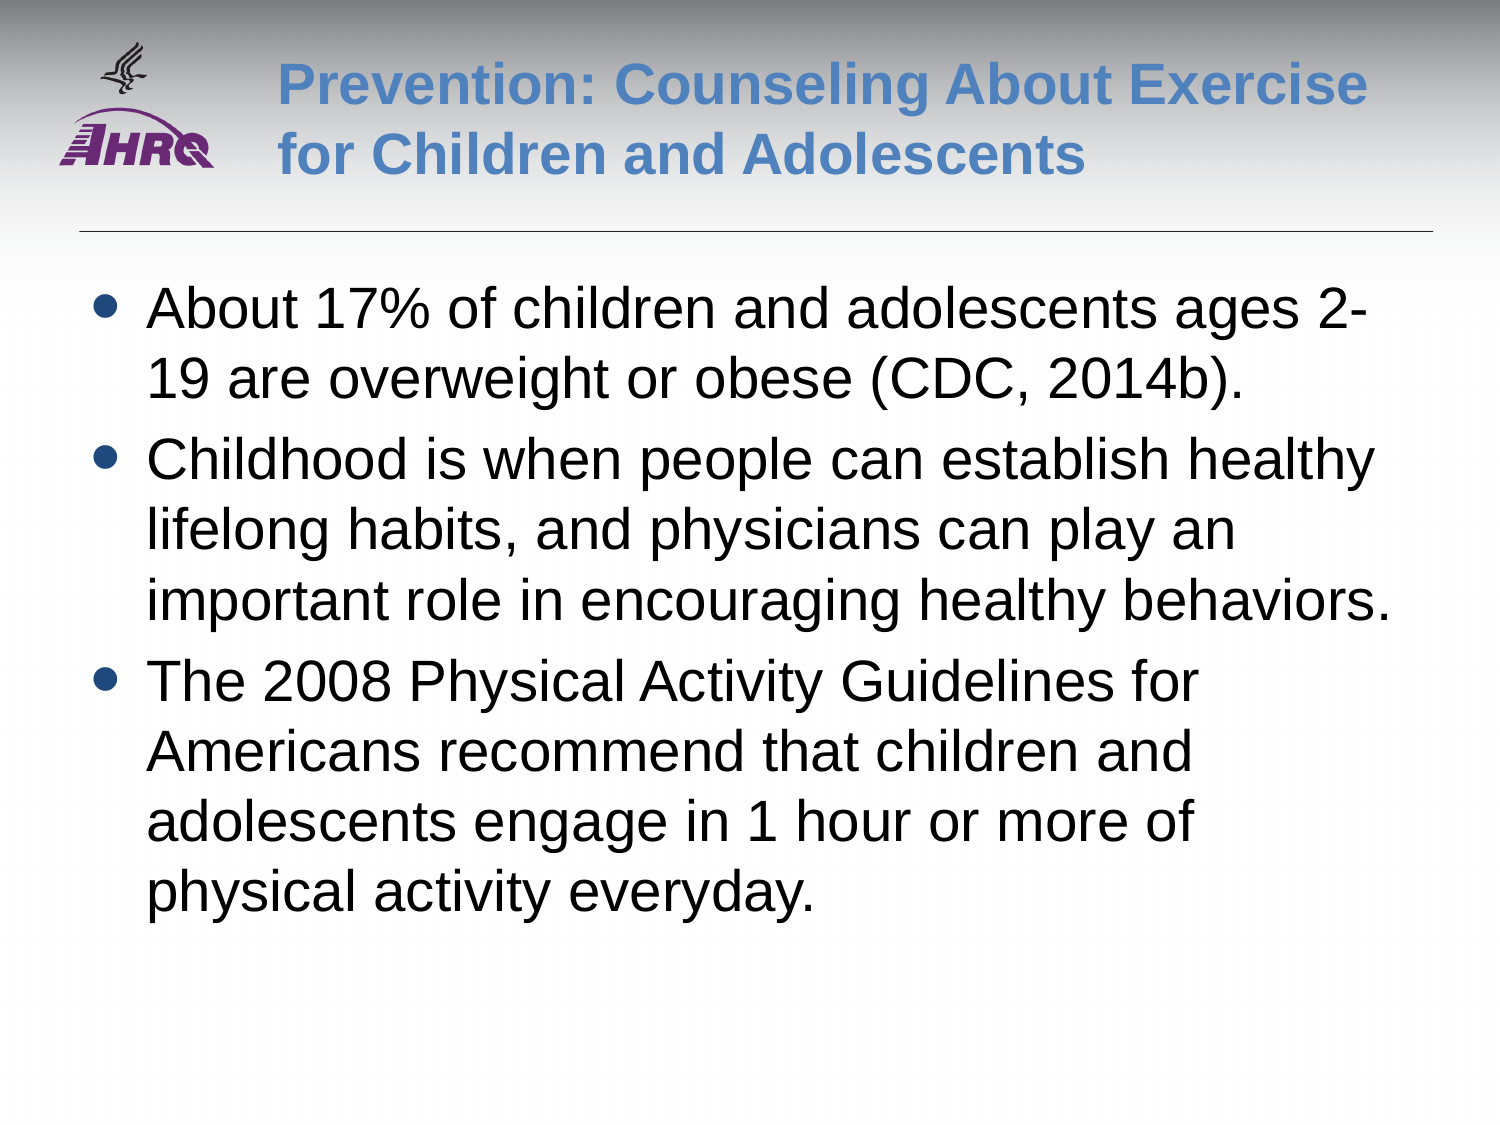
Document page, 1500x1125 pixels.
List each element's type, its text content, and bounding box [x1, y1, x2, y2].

title Prevention: Counseling About Exercise for Children and Adolescents [262, 45, 1425, 188]
picture [0, 0, 1500, 1125]
list About 17% of children and adolescents ages 2-19 are overweight or obese (CDC, 2014b). Childhood is when people can establish healthy lifelong habits, and physicians can play an important role in encouraging healthy behaviors. The 2008 Physical Activity Guidelines for Americans recommend that children and adolescents engage in 1 hour or more of physical activity everyday. [75, 262, 1425, 1005]
